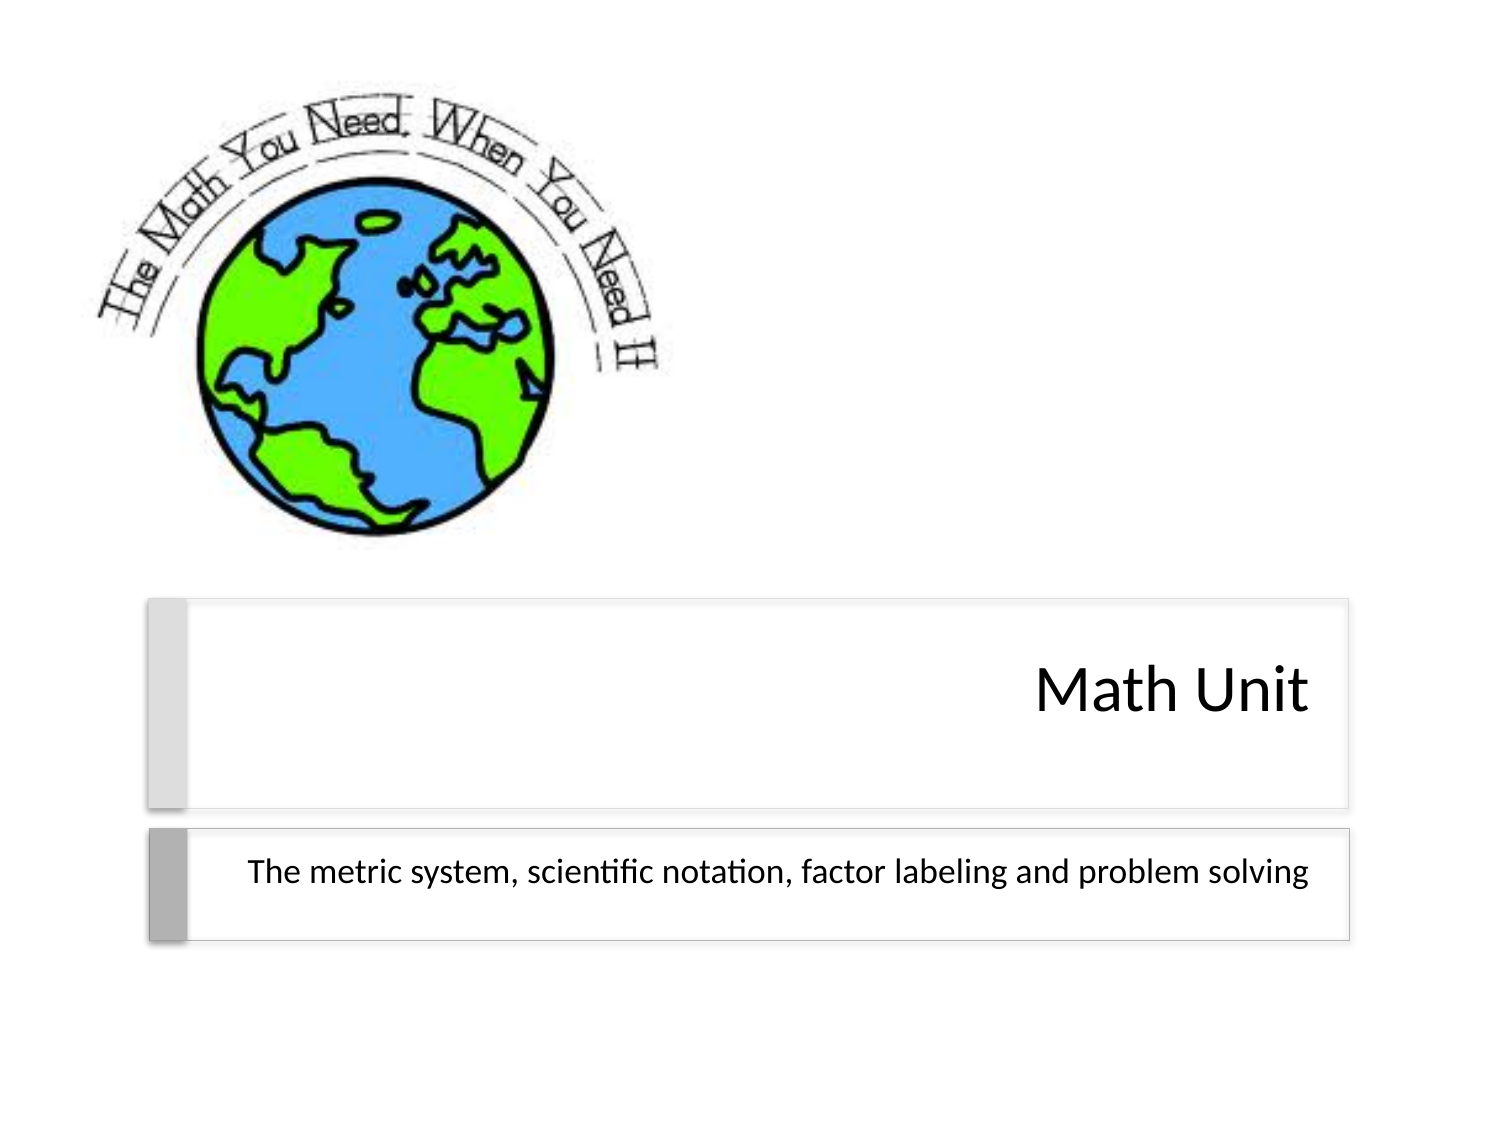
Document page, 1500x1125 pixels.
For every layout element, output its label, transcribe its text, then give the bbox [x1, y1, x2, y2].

picture [62, 62, 691, 551]
subtitle The metric system, scientific notation, factor labeling and problem solving [200, 840, 1325, 929]
title Math Unit [200, 637, 1325, 800]
